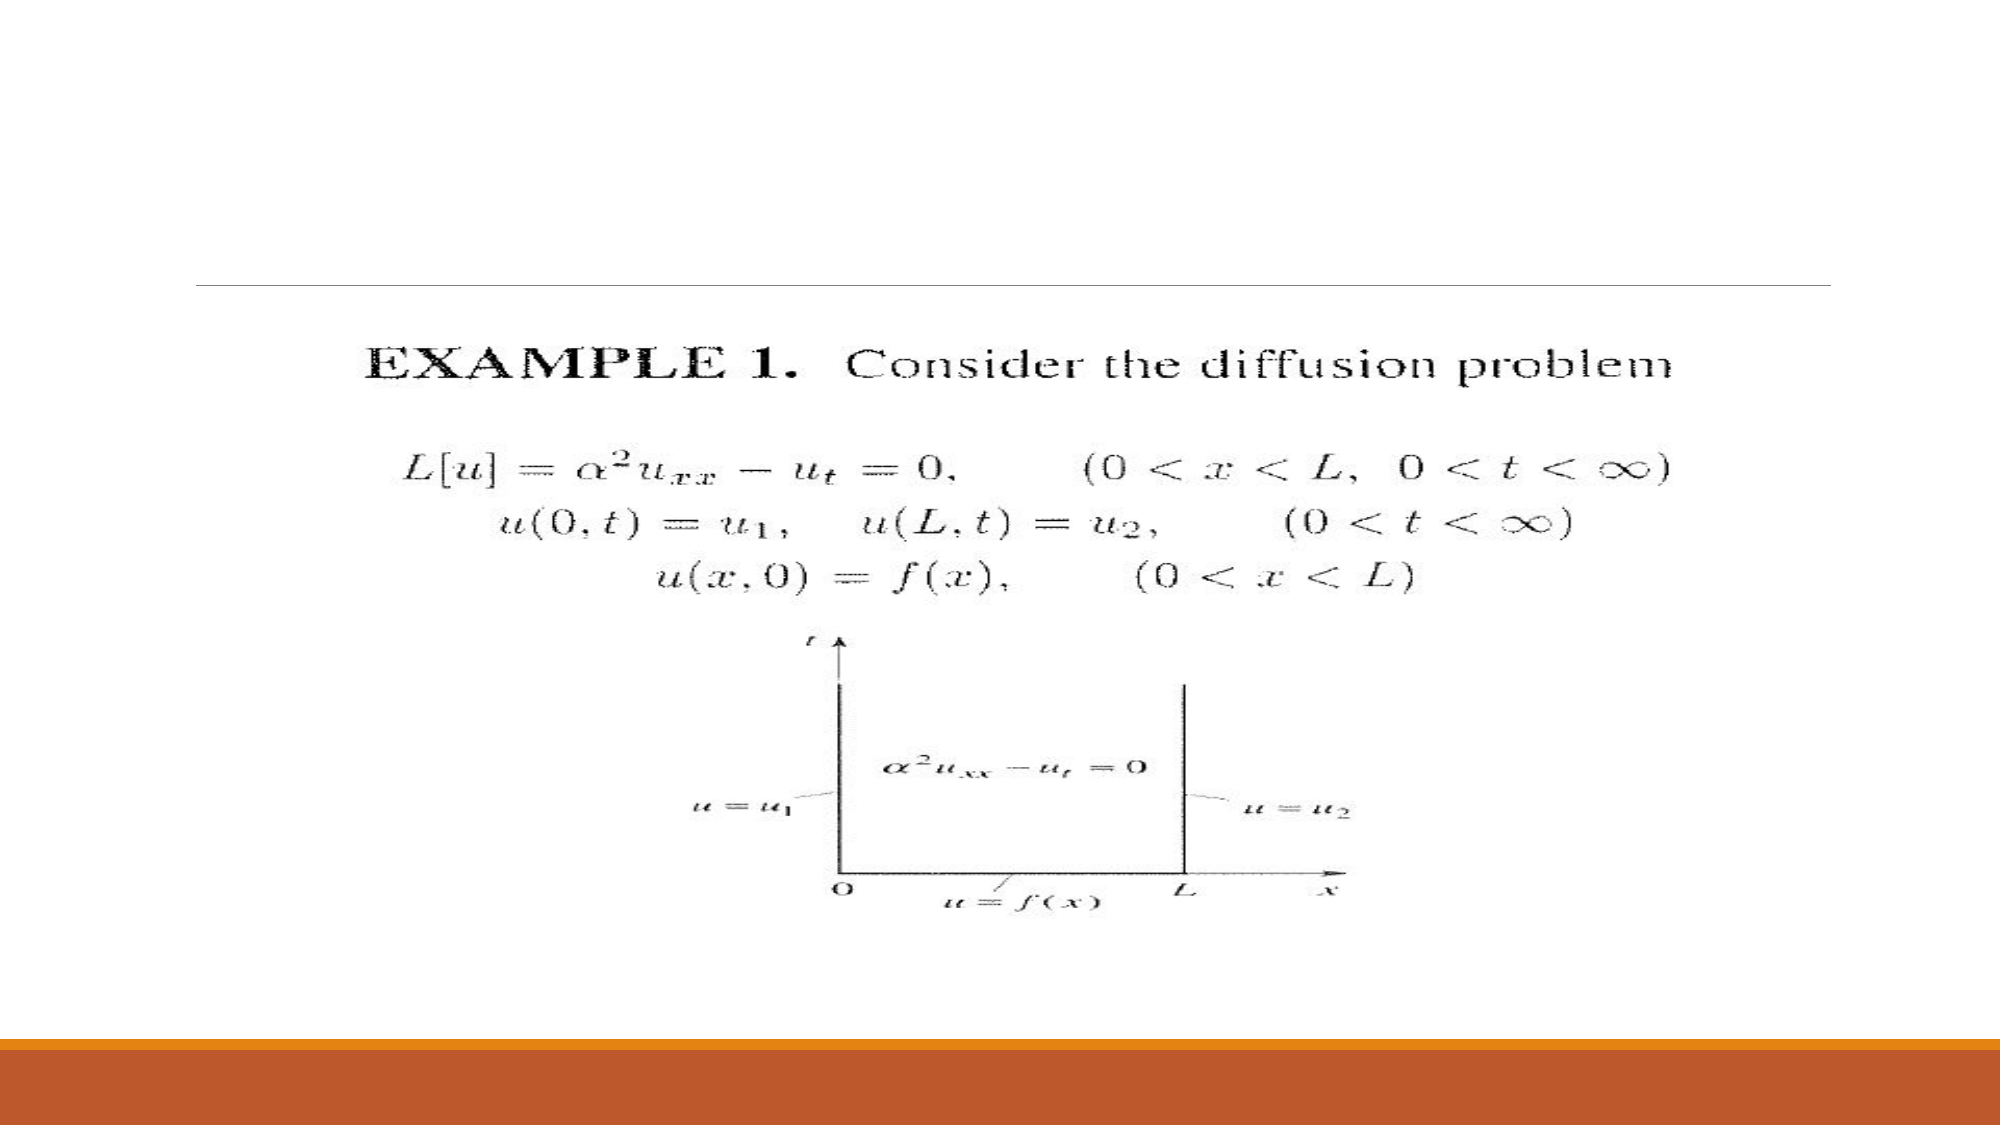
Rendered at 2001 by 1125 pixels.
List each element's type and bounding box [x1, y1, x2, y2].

list [223, 324, 1794, 985]
